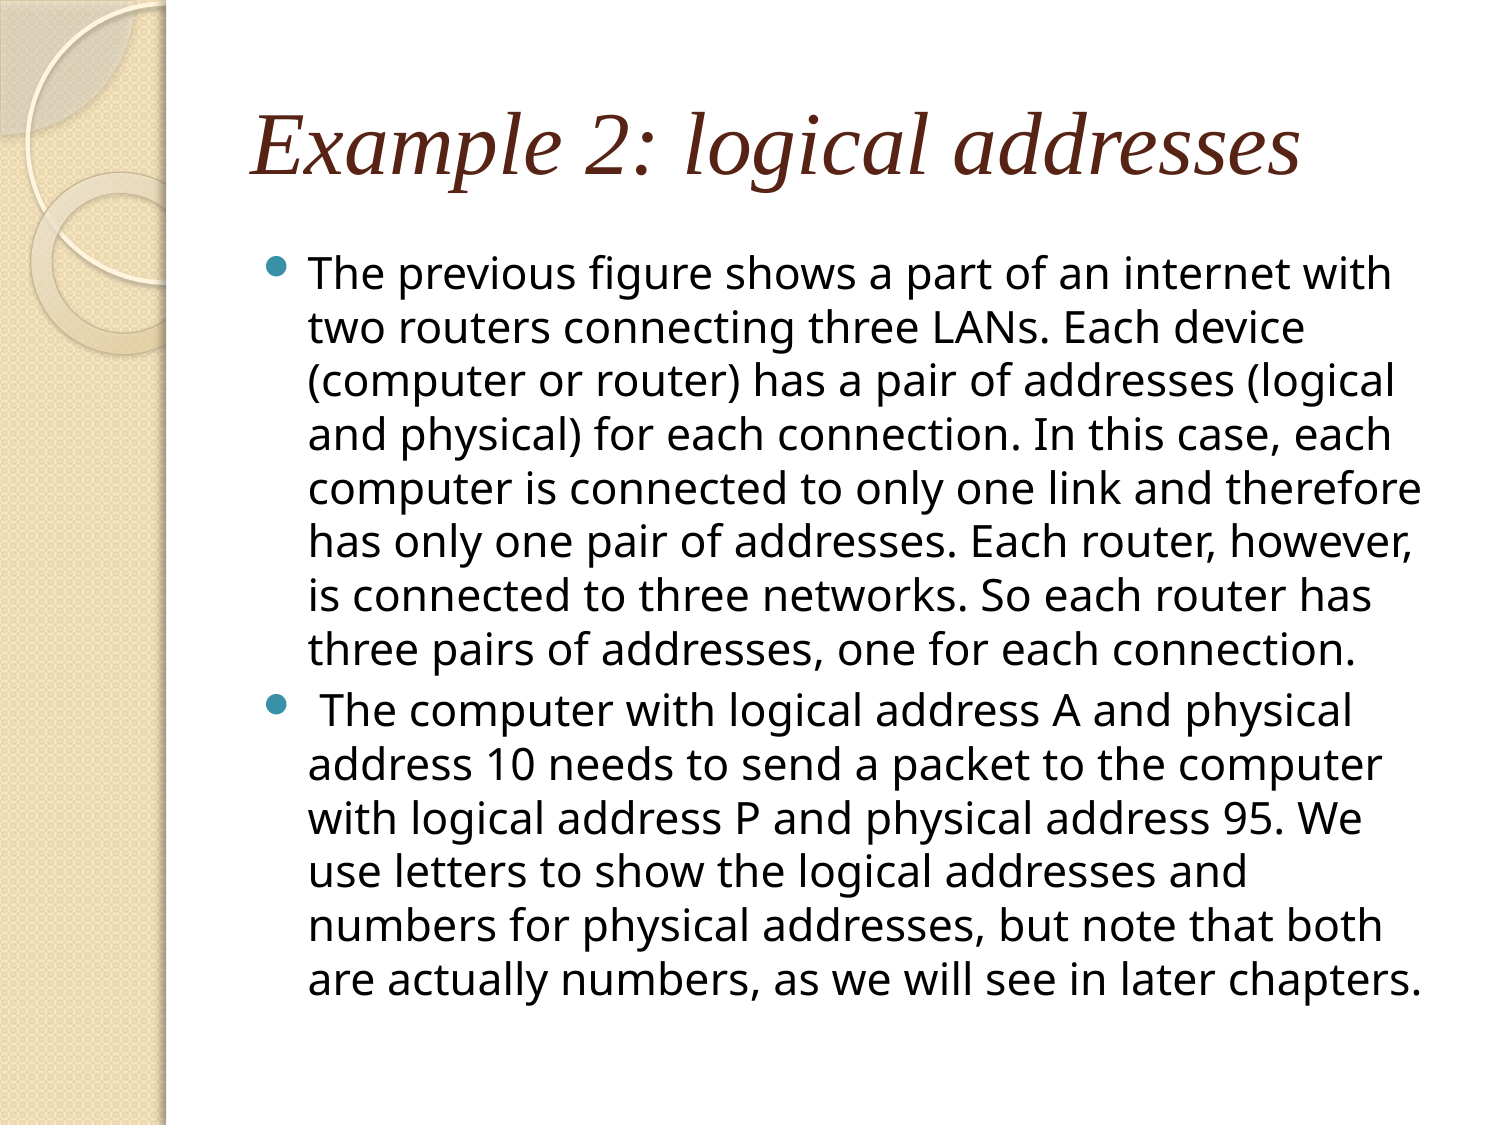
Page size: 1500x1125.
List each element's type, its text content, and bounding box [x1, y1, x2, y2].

title Example 2: logical addresses [235, 45, 1466, 233]
list The previous figure shows a part of an internet with two routers connecting three LANs. Each device (computer or router) has a pair of addresses (logical and physical) for each connection. In this case, each computer is connected to only one link and therefore has only one pair of addresses. Each router, however, is connected to three networks. So each router has three pairs of addresses, one for each connection. The computer with logical address A and physical address 10 needs to send a packet to the computer with logical address P and physical address 95. We use letters to show the logical addresses and numbers for physical addresses, but note that both are actually numbers, as we will see in later chapters. [235, 237, 1466, 1025]
